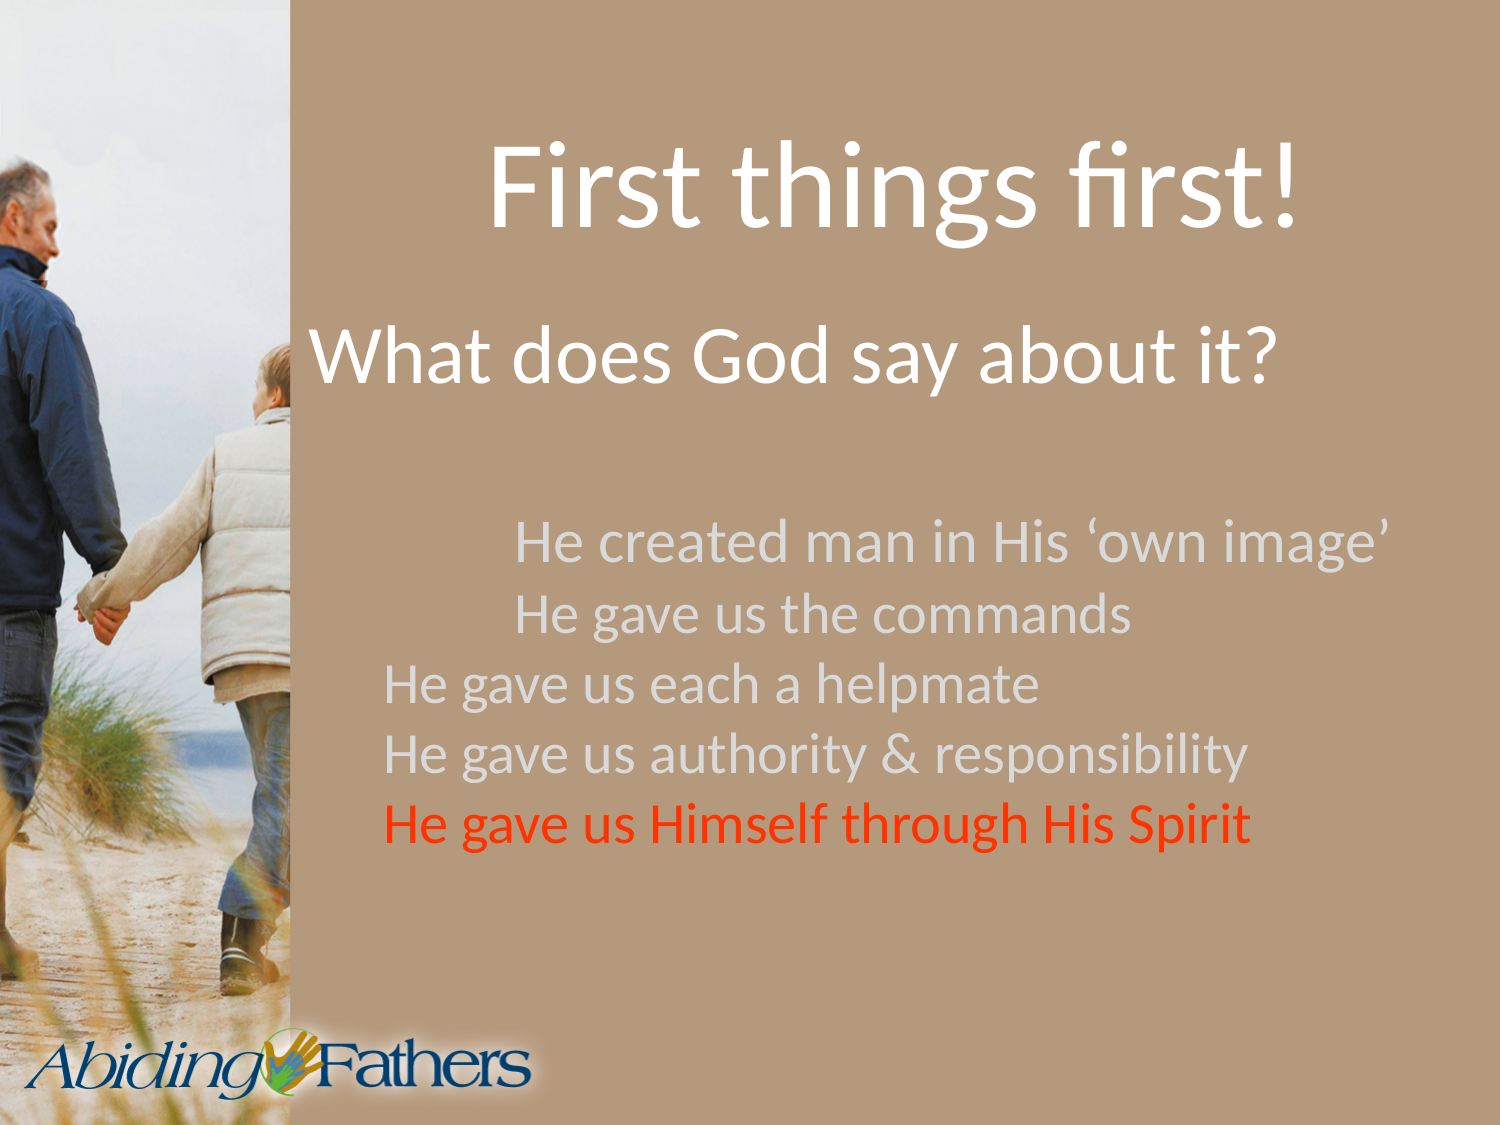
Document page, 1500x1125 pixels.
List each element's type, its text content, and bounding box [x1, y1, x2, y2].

title First things first! [292, 73, 1500, 282]
list What does God say about it? He created man in His ‘own image’ He gave us the commands He gave us each a helpmate He gave us authority & responsibility He gave us Himself through His Spirit [292, 292, 1500, 1020]
picture [0, 0, 1500, 1125]
